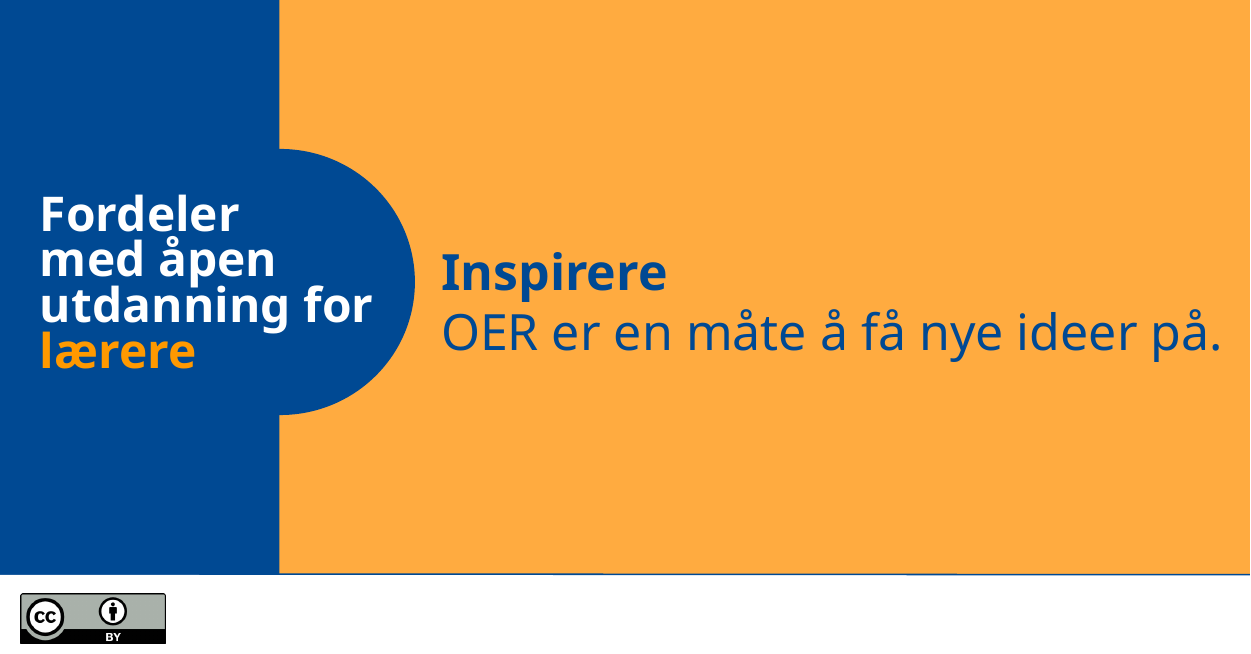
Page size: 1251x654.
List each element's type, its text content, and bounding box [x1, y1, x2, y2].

text_box Fordeler med åpen utdanning for lærere [24, 179, 420, 393]
text_box Inspirere OER er en måte å få nye ideer på. [426, 225, 1250, 376]
text_box [195, 148, 366, 179]
picture [20, 592, 166, 645]
text_box [0, 582, 1250, 654]
text_box [0, 0, 280, 573]
text_box [206, 393, 355, 416]
